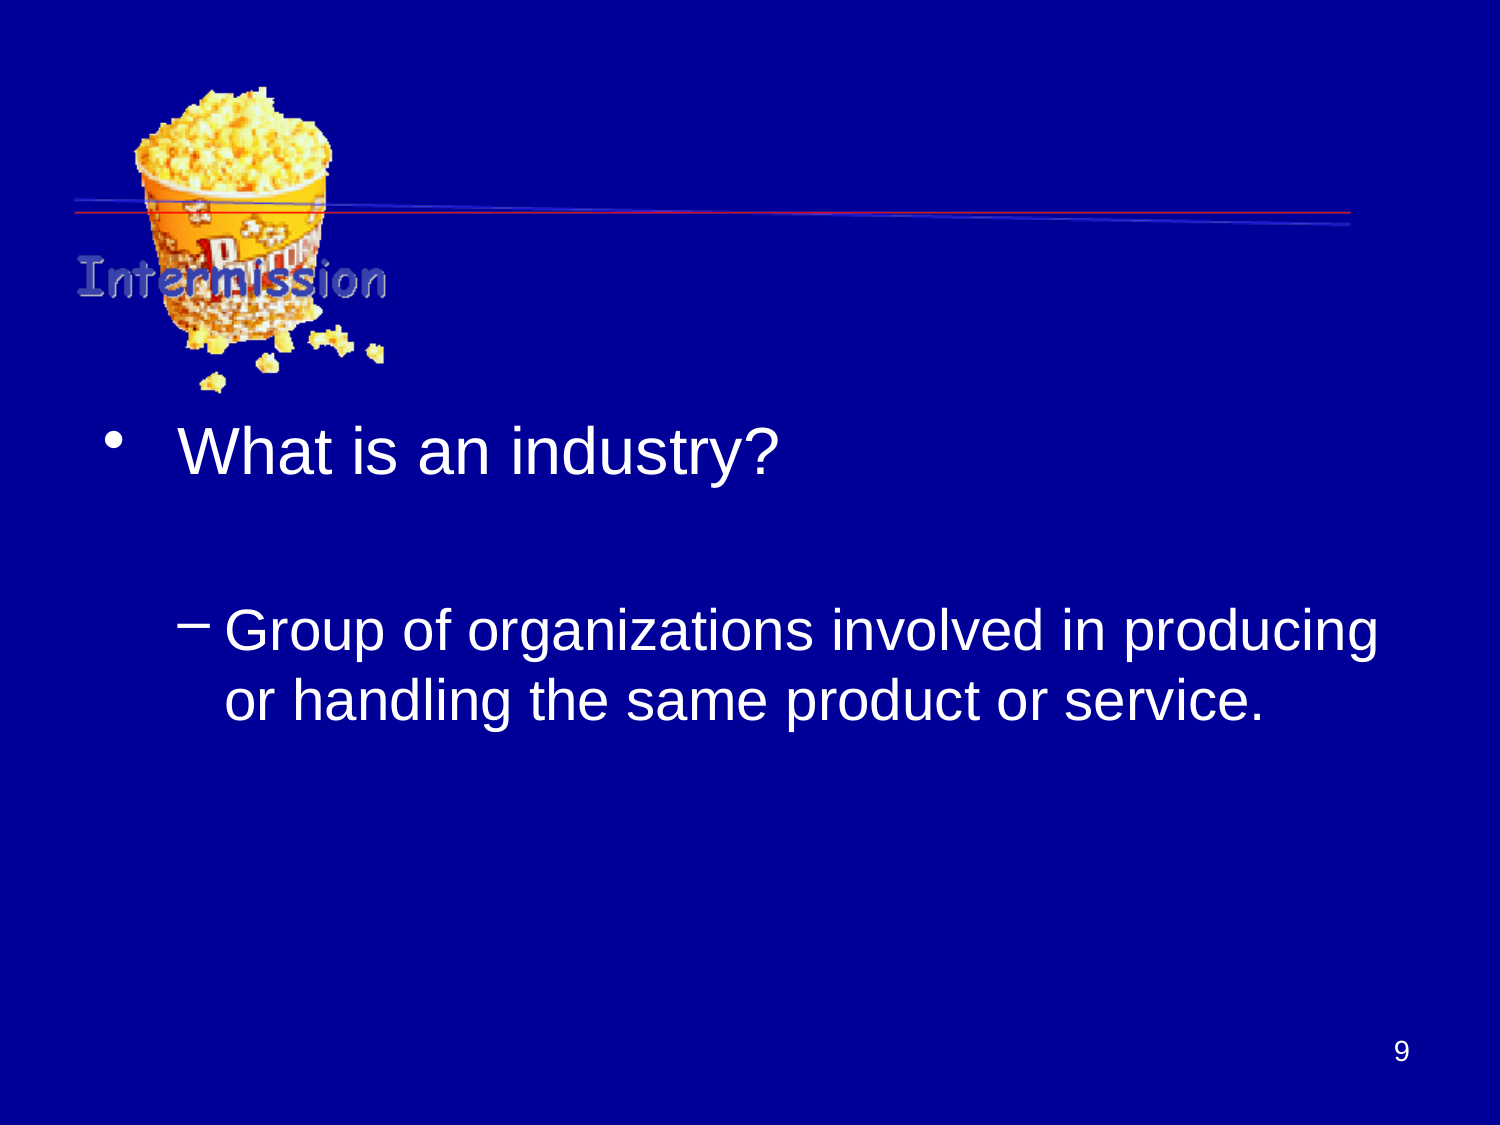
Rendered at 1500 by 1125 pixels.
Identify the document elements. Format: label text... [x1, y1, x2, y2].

list What is an industry? Group of organizations involved in producing or handling the same product or service. [87, 399, 1401, 976]
slide_number 9 [1074, 1024, 1425, 1103]
picture [62, 74, 1352, 451]
